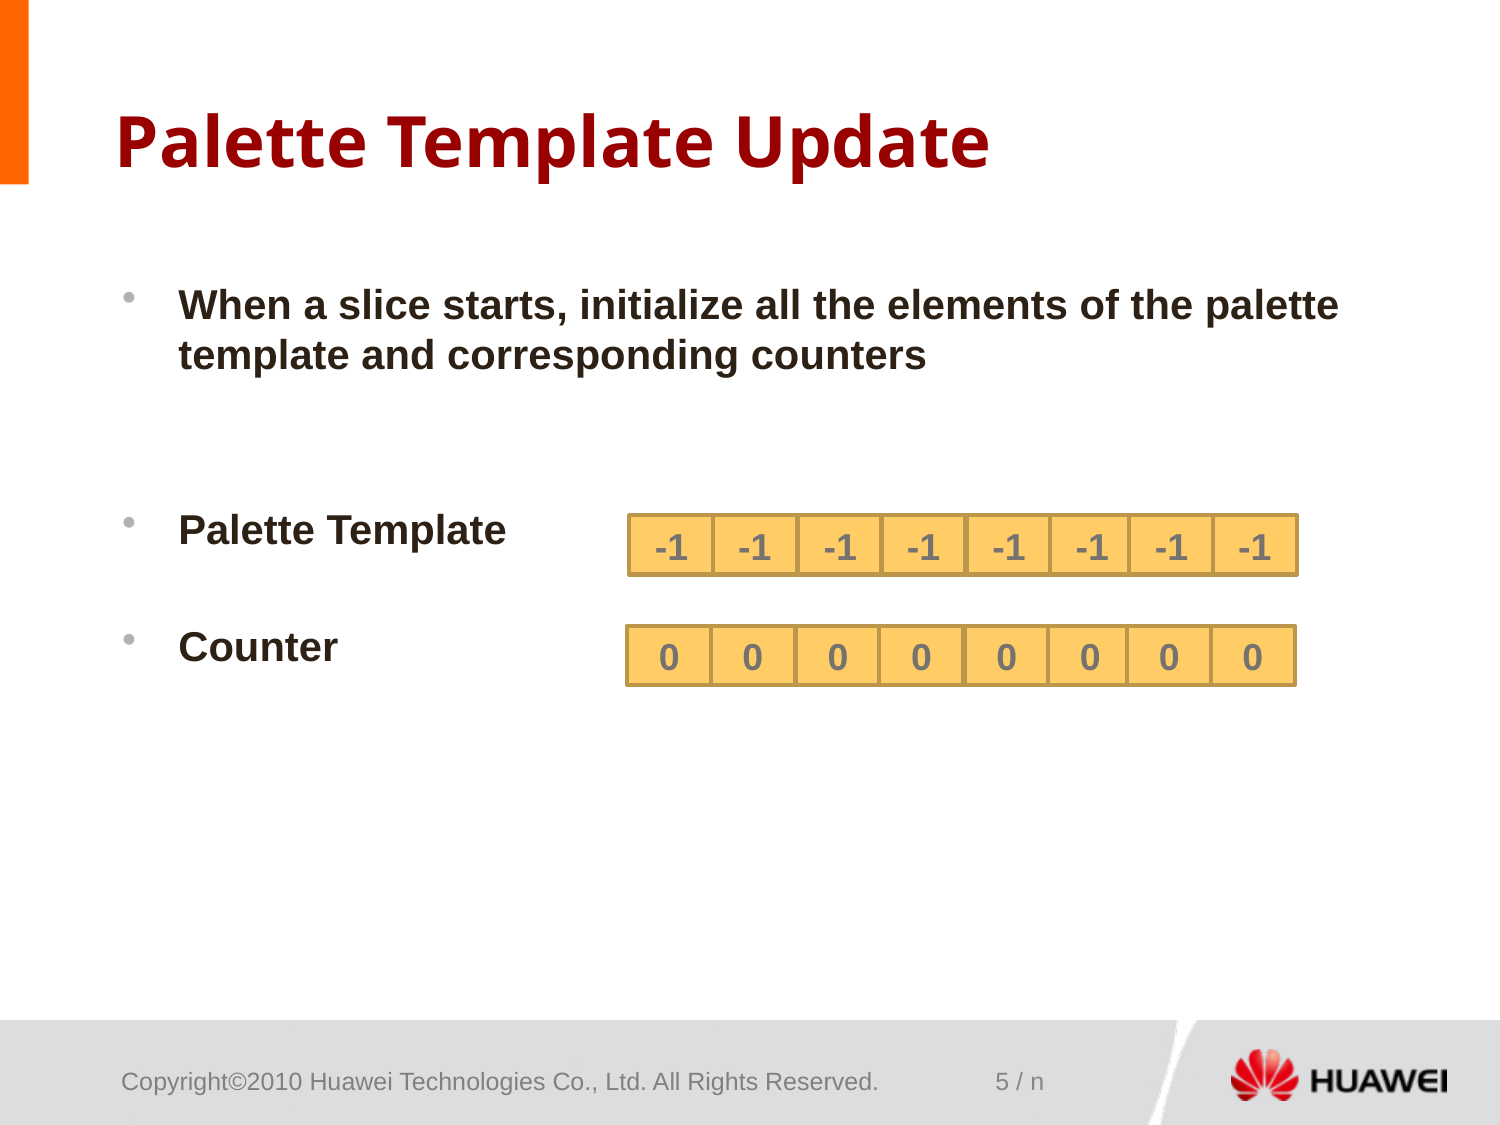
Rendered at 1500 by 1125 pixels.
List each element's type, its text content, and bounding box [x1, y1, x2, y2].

text_box 0 [1125, 624, 1209, 687]
text_box -1 [1211, 513, 1299, 577]
text_box -1 [965, 513, 1048, 577]
text_box 0 [1046, 624, 1125, 687]
text_box 0 [794, 624, 877, 687]
text_box 0 [625, 624, 709, 687]
picture [0, 1020, 1500, 1125]
text_box -1 [627, 513, 711, 577]
text_box -1 [1048, 513, 1127, 577]
text_box 0 [877, 624, 963, 687]
text_box 0 [1209, 624, 1297, 687]
text_box 0 [963, 624, 1047, 687]
text_box -1 [796, 513, 879, 577]
list When a slice starts, initialize all the elements of the palette template and corresponding counters Palette Template Counter [107, 270, 1447, 947]
text_box -1 [1127, 513, 1211, 577]
text_box -1 [879, 513, 965, 577]
title Palette Template Update [99, 45, 1447, 233]
text_box -1 [711, 513, 796, 577]
text_box 0 [709, 624, 794, 687]
